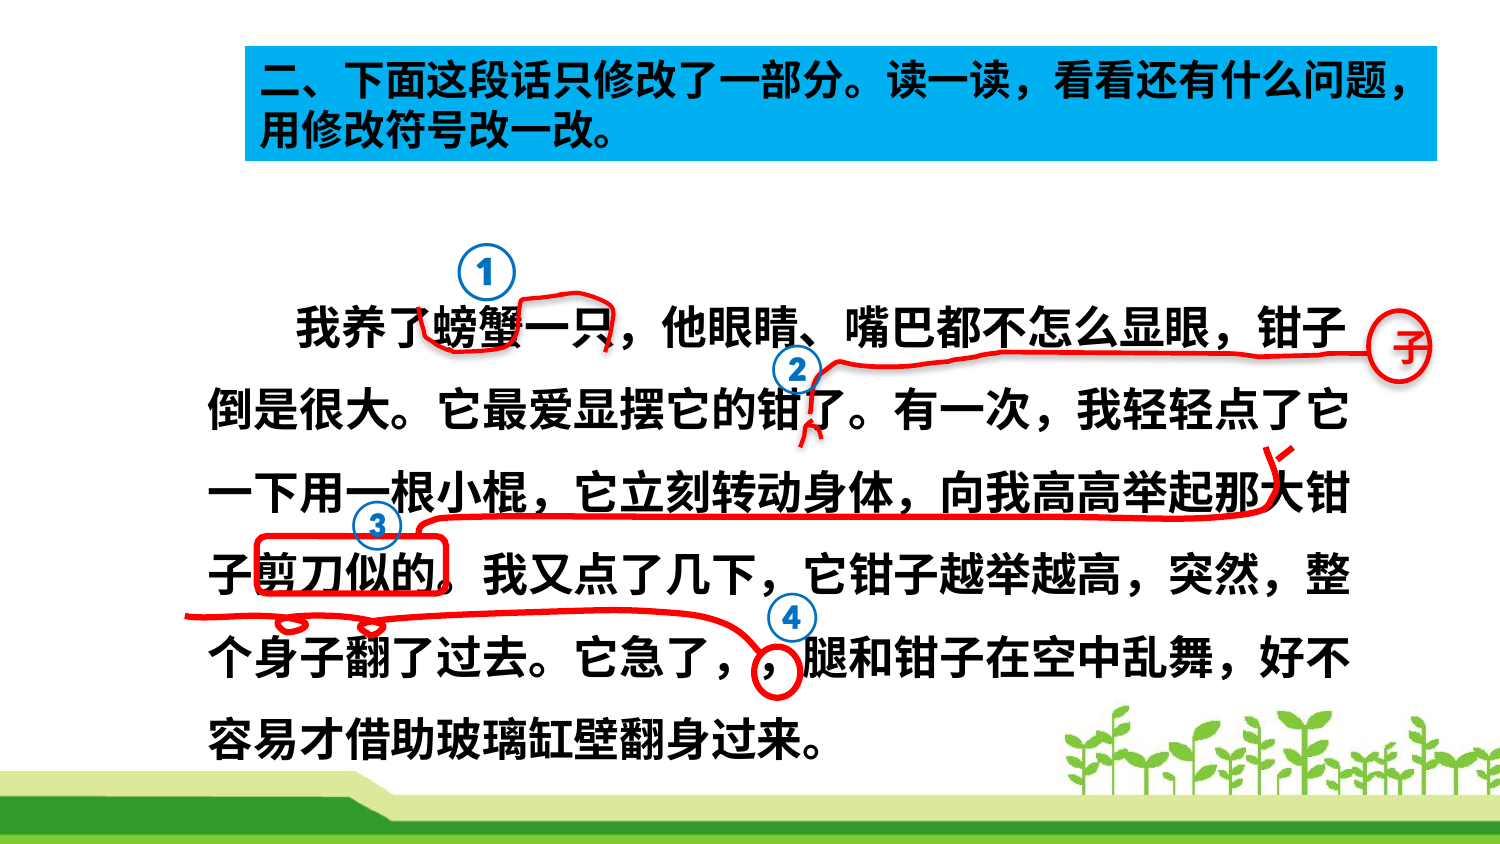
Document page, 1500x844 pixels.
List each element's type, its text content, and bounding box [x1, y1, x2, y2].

text_box [416, 290, 616, 355]
text_box ④ [744, 602, 1162, 652]
text_box ② [750, 328, 794, 403]
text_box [184, 609, 801, 698]
text_box 二、下面这段话只修改了一部分。读一读，看看还有什么问题，用修改符号改一改。 [245, 46, 1438, 161]
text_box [256, 446, 1294, 594]
text_box 我养了螃蟹一只，他眼睛、嘴巴都不怎么显眼，钳子倒是很大。它最爱显摆它的钳了。有一次，我轻轻点了它一下用一根小棍，它立刻转动身体，向我高高举起那大钳子剪刀似的。我又点了几下，它钳子越举越高，突然，整个身子翻了过去。它急了，，腿和钳子在空中乱舞，好不容易才借助玻璃缸壁翻身过来。 [193, 457, 1404, 774]
text_box ① [433, 225, 486, 310]
picture [0, 0, 1500, 844]
text_box 我养了螃蟹一只，他眼睛、嘴巴都不怎么显眼，钳子倒是很大。它最爱显摆它的钳了。有一次，我轻轻点了它一下用一根小棍，它立刻转动身体，向我高高举起那大钳子剪刀似的。我又点了几下，它钳子越举越高，突然，整个身子翻了过去。它急了，，腿和钳子在空中乱舞，好不容易才借助玻璃缸壁翻身过来。 [193, 263, 1404, 608]
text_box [799, 310, 1431, 448]
